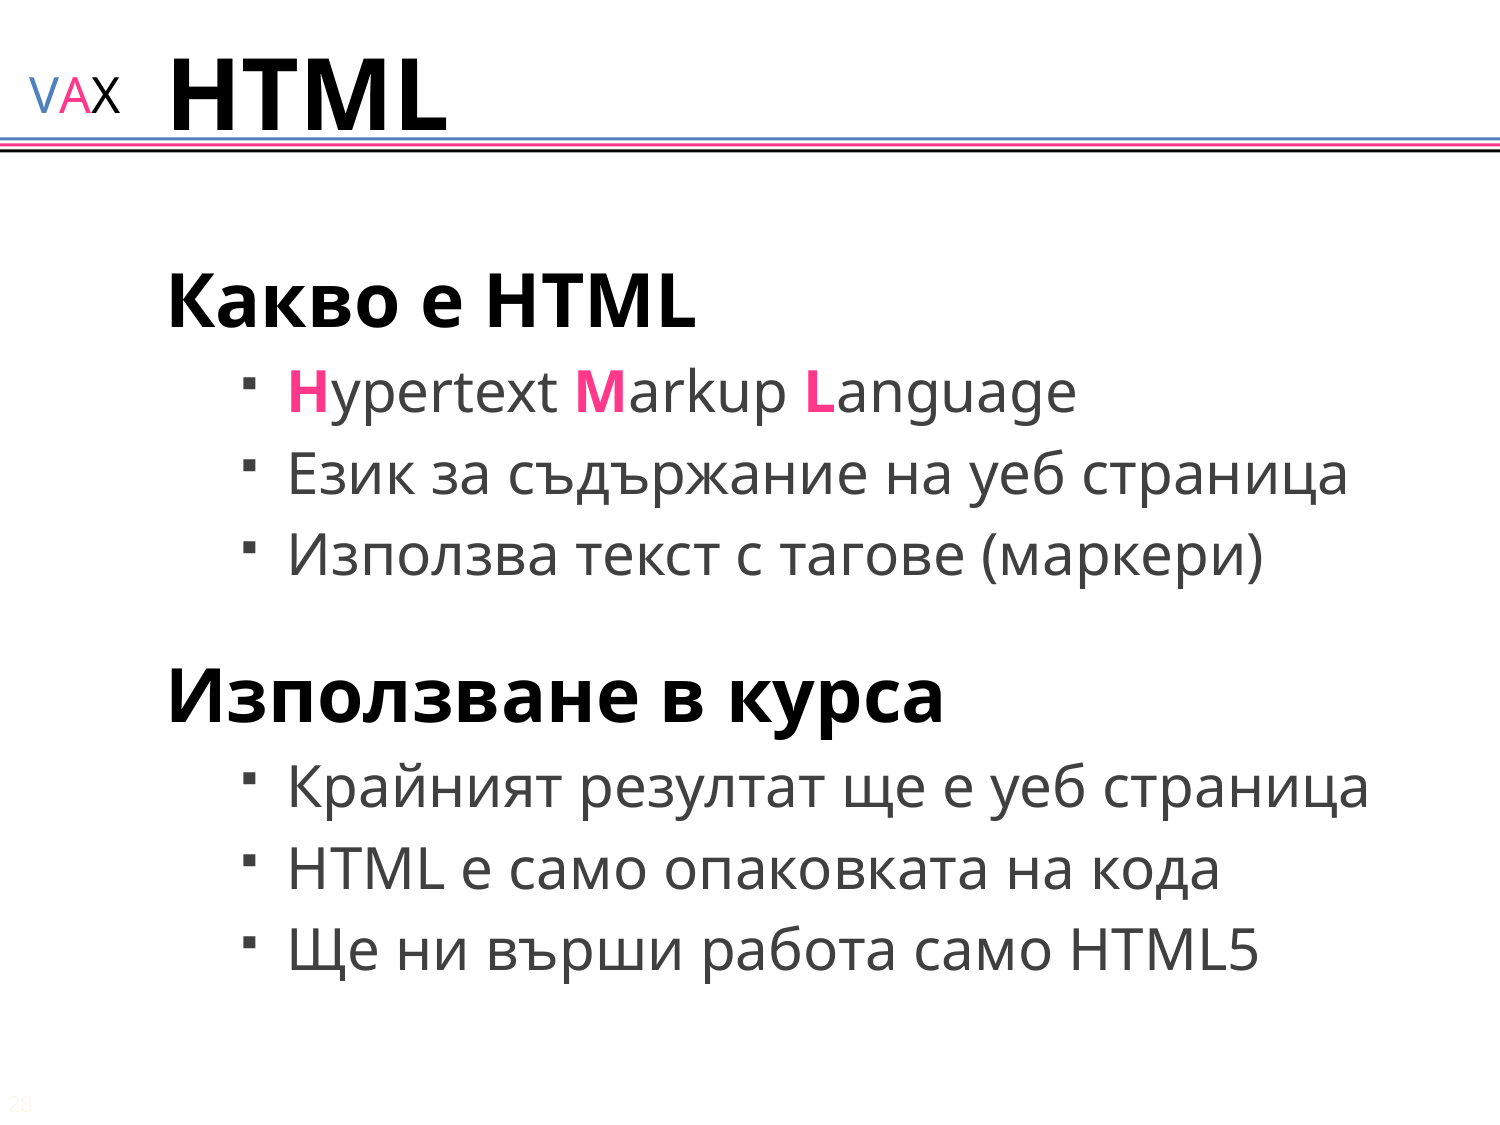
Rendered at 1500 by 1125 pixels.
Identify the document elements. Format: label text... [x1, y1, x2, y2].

title HTML [0, 37, 1500, 144]
list Какво е HTML Hypertext Markup Language Език за съдържание на уеб страница Използва текст с тагове (маркери) Използване в курса Крайният резултат ще е уеб страница HTML е само опаковката на кода Ще ни върши работа само HTML5 [150, 200, 1488, 1113]
